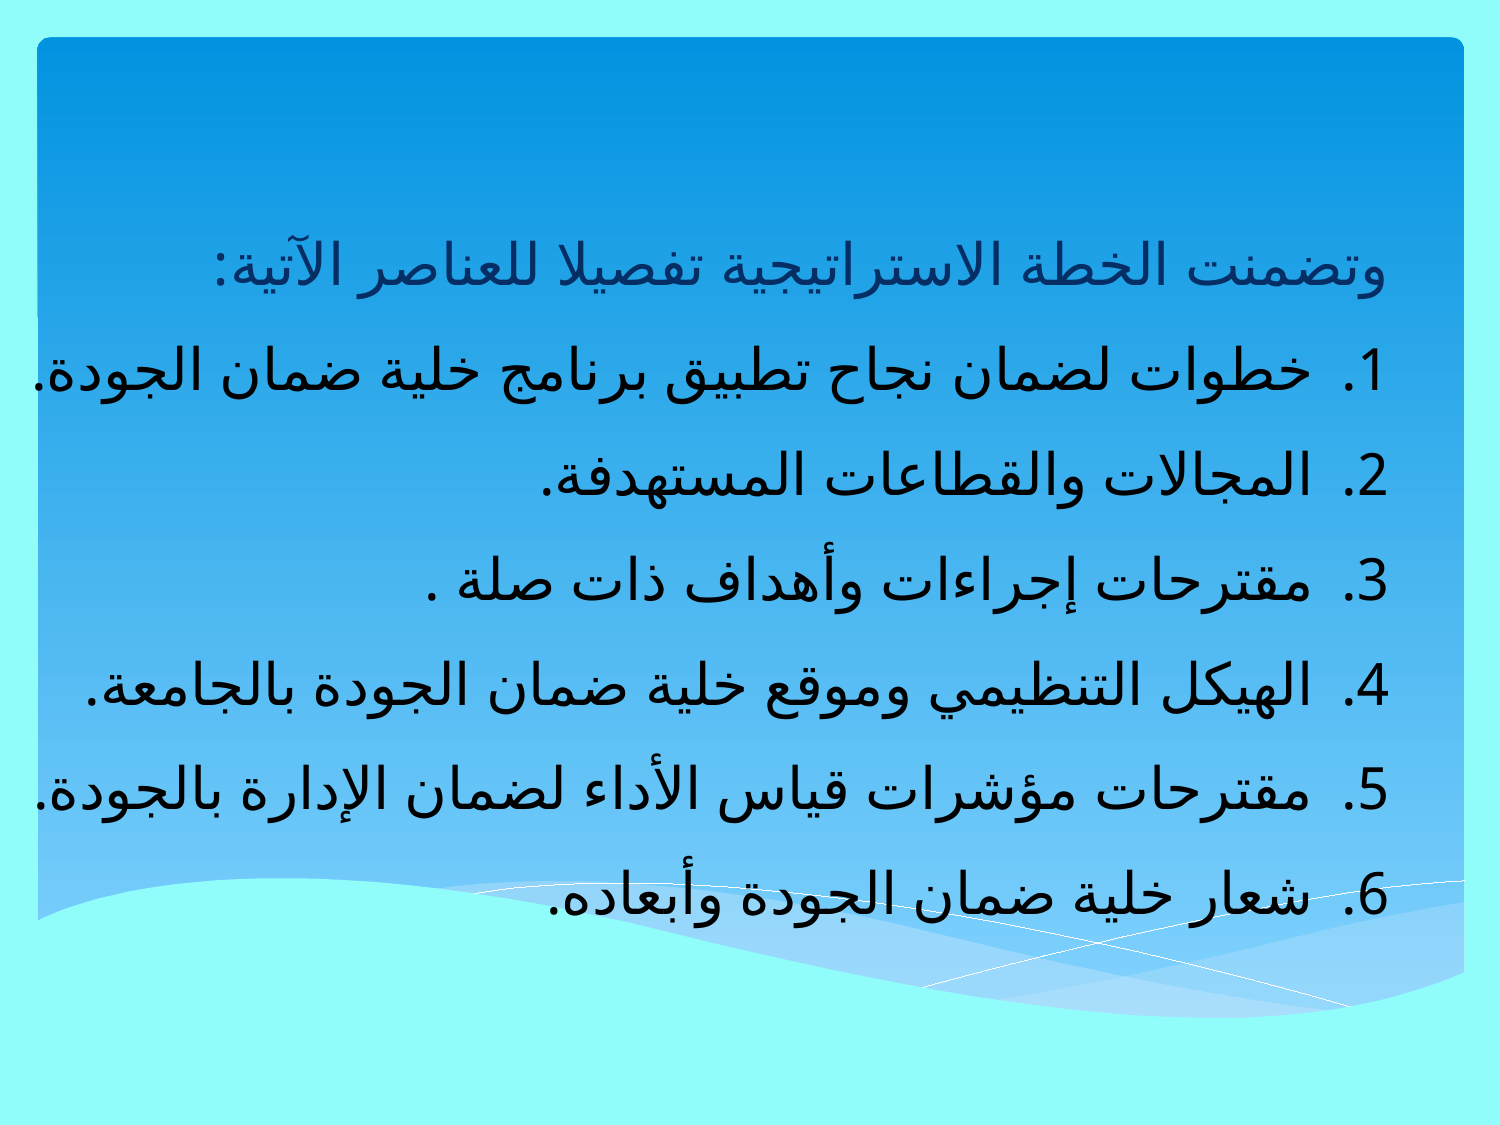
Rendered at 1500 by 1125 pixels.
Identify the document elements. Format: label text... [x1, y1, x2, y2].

text_box وتضمنت الخطة الاستراتيجية تفصيلا للعناصر الآتية: خطوات لضمان نجاح تطبيق برنامج خلية ضمان الجودة. المجالات والقطاعات المستهدفة. مقترحات إجراءات وأهداف ذات صلة . الهيكل التنظيمي وموقع خلية ضمان الجودة بالجامعة. مقترحات مؤشرات قياس الأداء لضمان الإدارة بالجودة. شعار خلية ضمان الجودة وأبعاده. [0, 184, 1405, 934]
